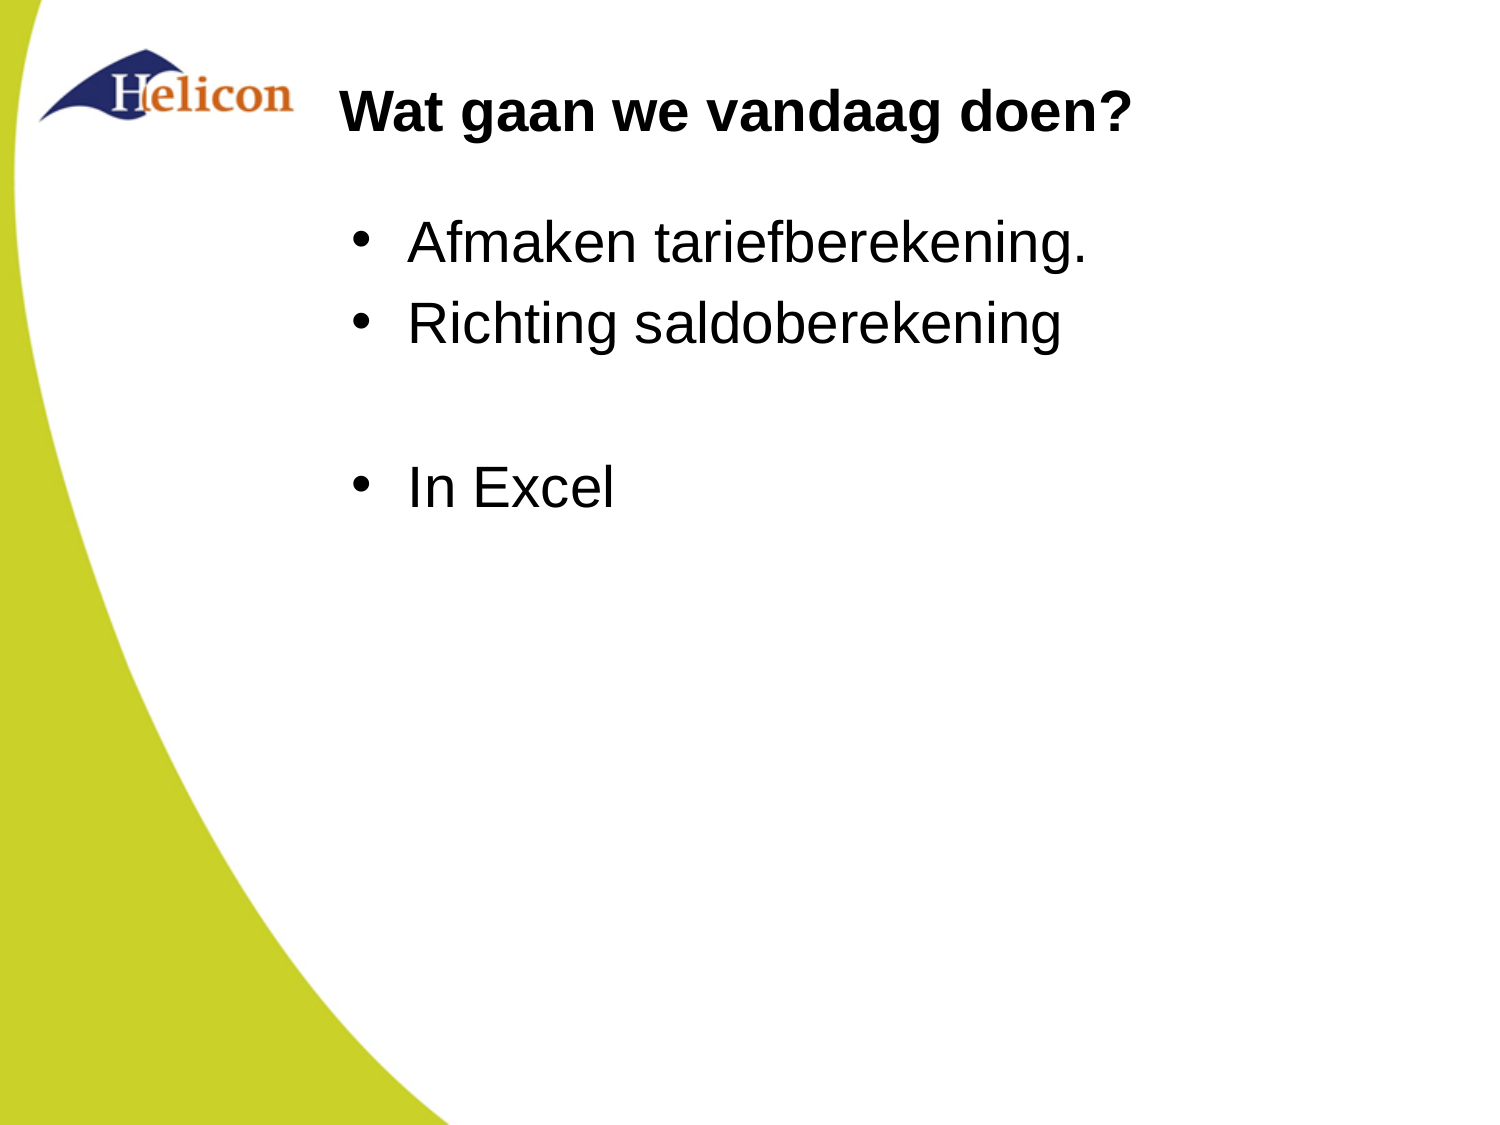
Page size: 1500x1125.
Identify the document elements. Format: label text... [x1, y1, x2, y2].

picture [0, 0, 1500, 1125]
title Wat gaan we vandaag doen? [324, 54, 1415, 161]
list Afmaken tariefberekening. Richting saldoberekening In Excel [336, 196, 1425, 1005]
